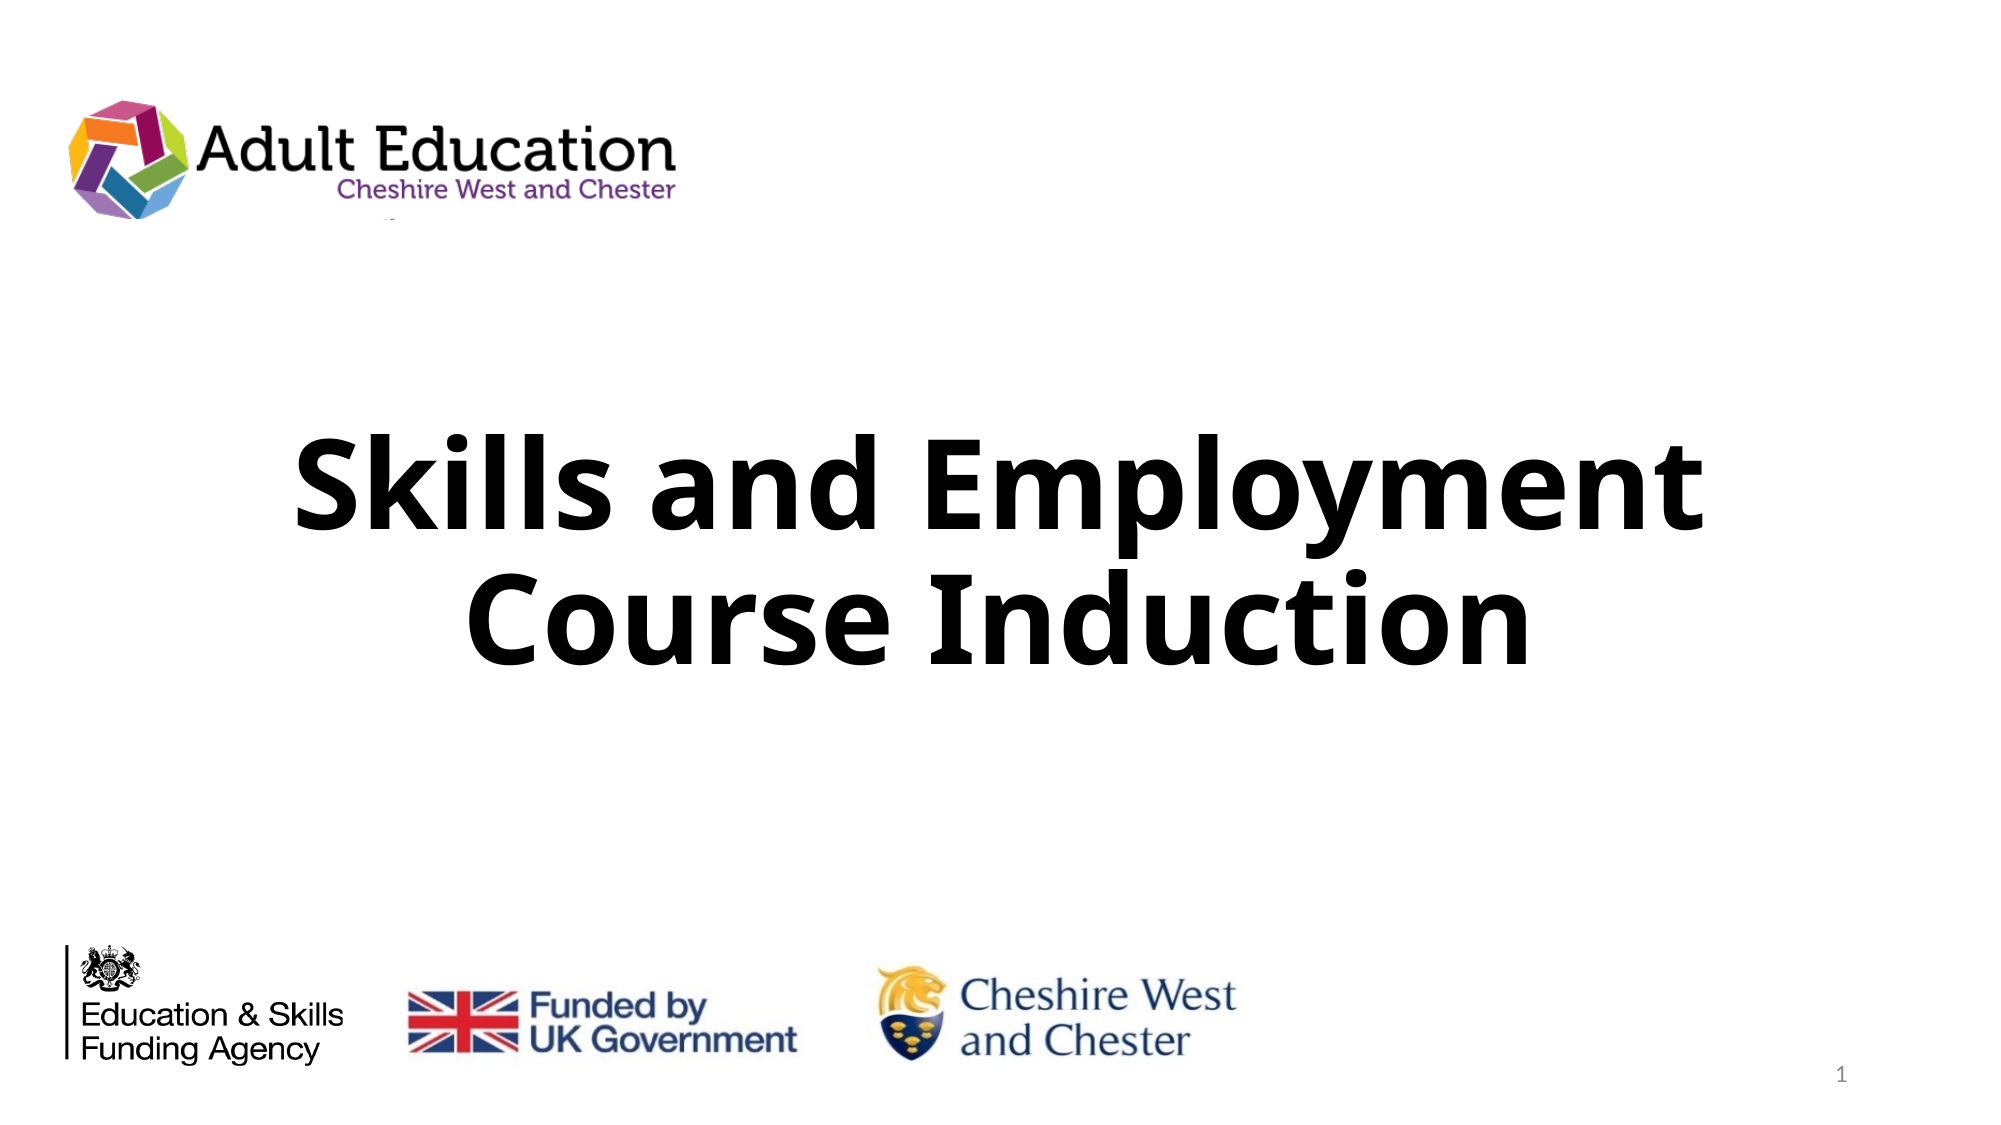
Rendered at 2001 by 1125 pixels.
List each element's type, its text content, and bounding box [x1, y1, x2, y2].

slide_number 1 [1412, 1042, 1863, 1103]
picture [65, 100, 681, 220]
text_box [65, 945, 1245, 1079]
title Skills and Employment Course Induction [249, 387, 1750, 700]
